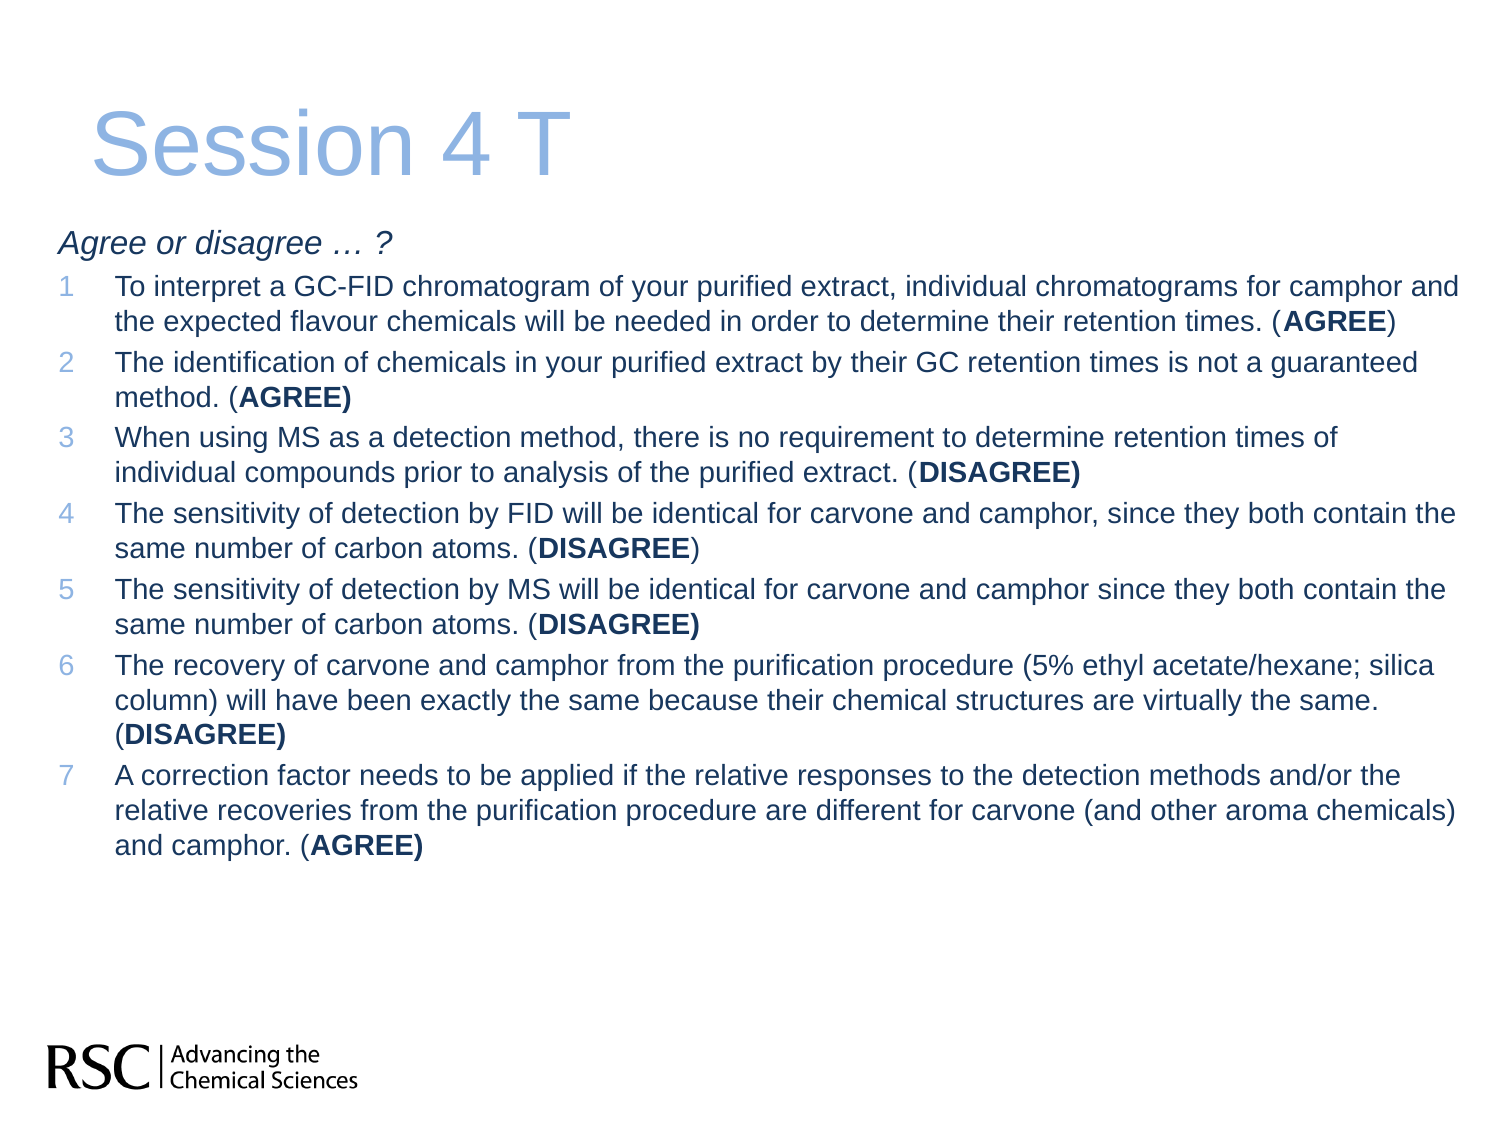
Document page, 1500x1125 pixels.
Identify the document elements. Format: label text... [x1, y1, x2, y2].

list Agree or disagree … ? To interpret a GC-FID chromatogram of your purified extract, individual chromatograms for camphor and the expected flavour chemicals will be needed in order to determine their retention times. (AGREE) The identification of chemicals in your purified extract by their GC retention times is not a guaranteed method. (AGREE) When using MS as a detection method, there is no requirement to determine retention times of individual compounds prior to analysis of the purified extract. (DISAGREE) The sensitivity of detection by FID will be identical for carvone and camphor, since they both contain the same number of carbon atoms. (DISAGREE) The sensitivity of detection by MS will be identical for carvone and camphor since they both contain the same number of carbon atoms. (DISAGREE) The recovery of carvone and camphor from the purification procedure (5% ethyl acetate/hexane; silica column) will have been exactly the same because their chemical structures are virtually the same. (DISAGREE) A correction factor needs to be applied if the relative responses to the detection methods and/or the relative recoveries from the purification procedure are different for carvone (and other aroma chemicals) and camphor. (AGREE) [43, 213, 1483, 957]
title Session 4 T [75, 45, 1425, 233]
